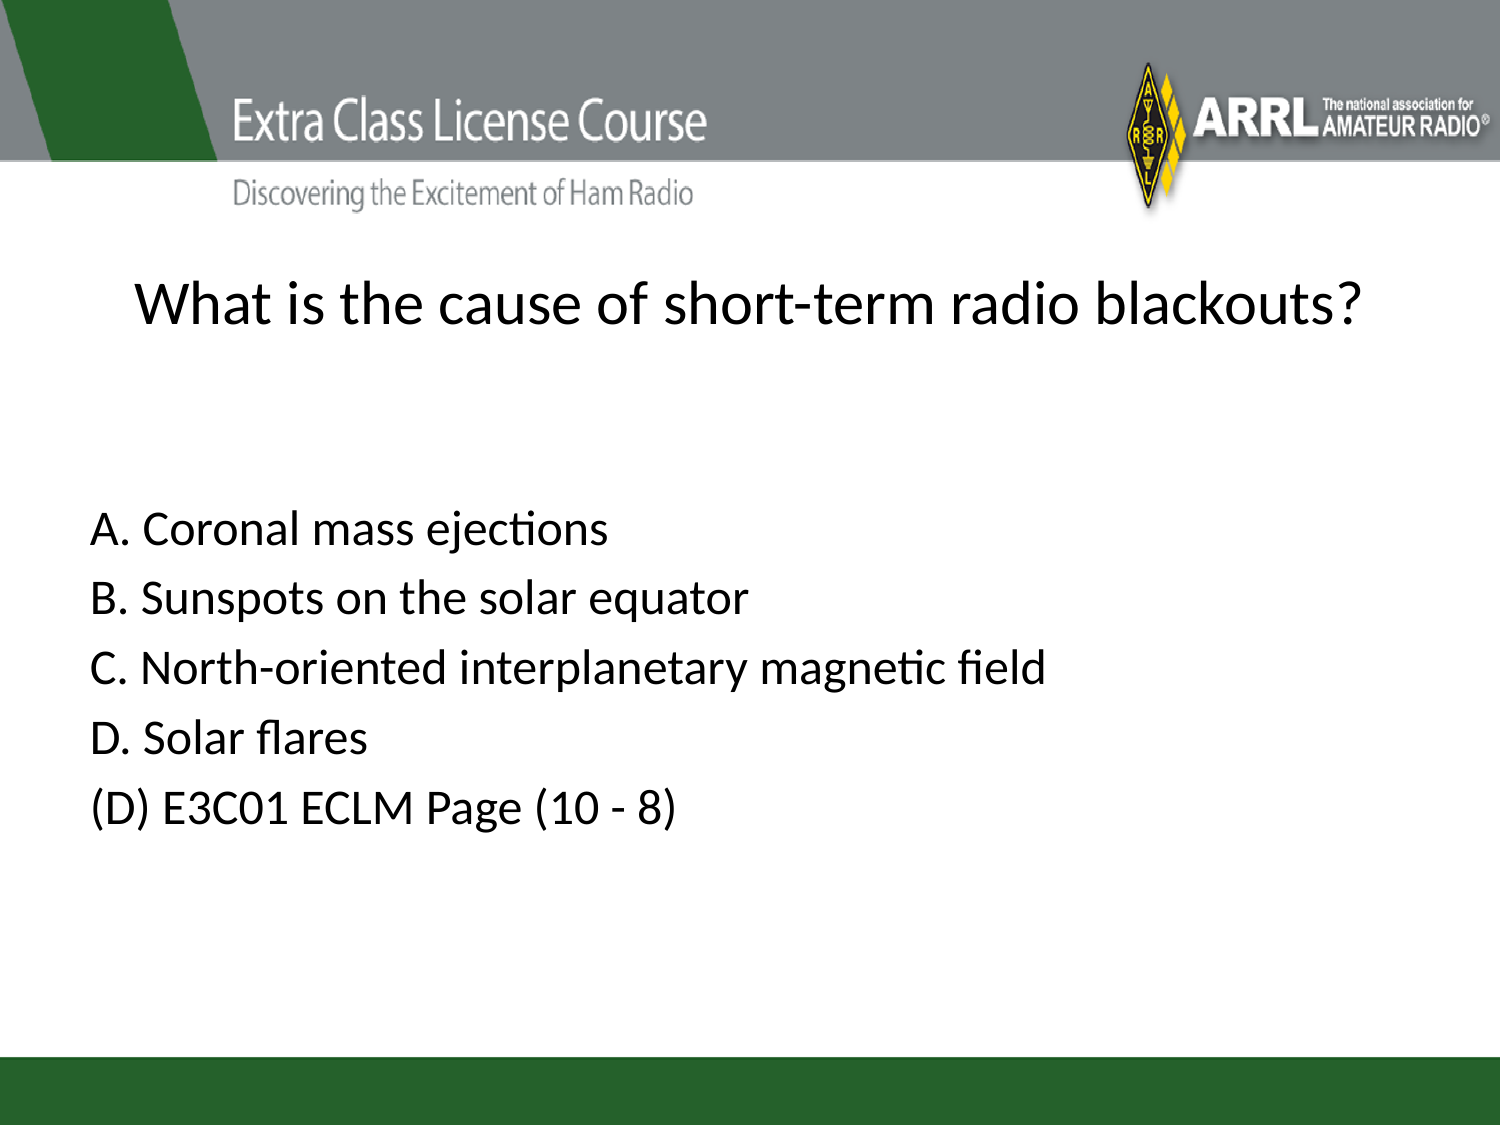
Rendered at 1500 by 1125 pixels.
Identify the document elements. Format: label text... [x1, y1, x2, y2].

title What is the cause of short-term radio blackouts? [75, 254, 1425, 435]
picture [0, 0, 1500, 1125]
list A. Coronal mass ejections B. Sunspots on the solar equator C. North-oriented interplanetary magnetic field D. Solar flares (D) E3C01 ECLM Page (10 - 8) [75, 487, 1425, 1005]
